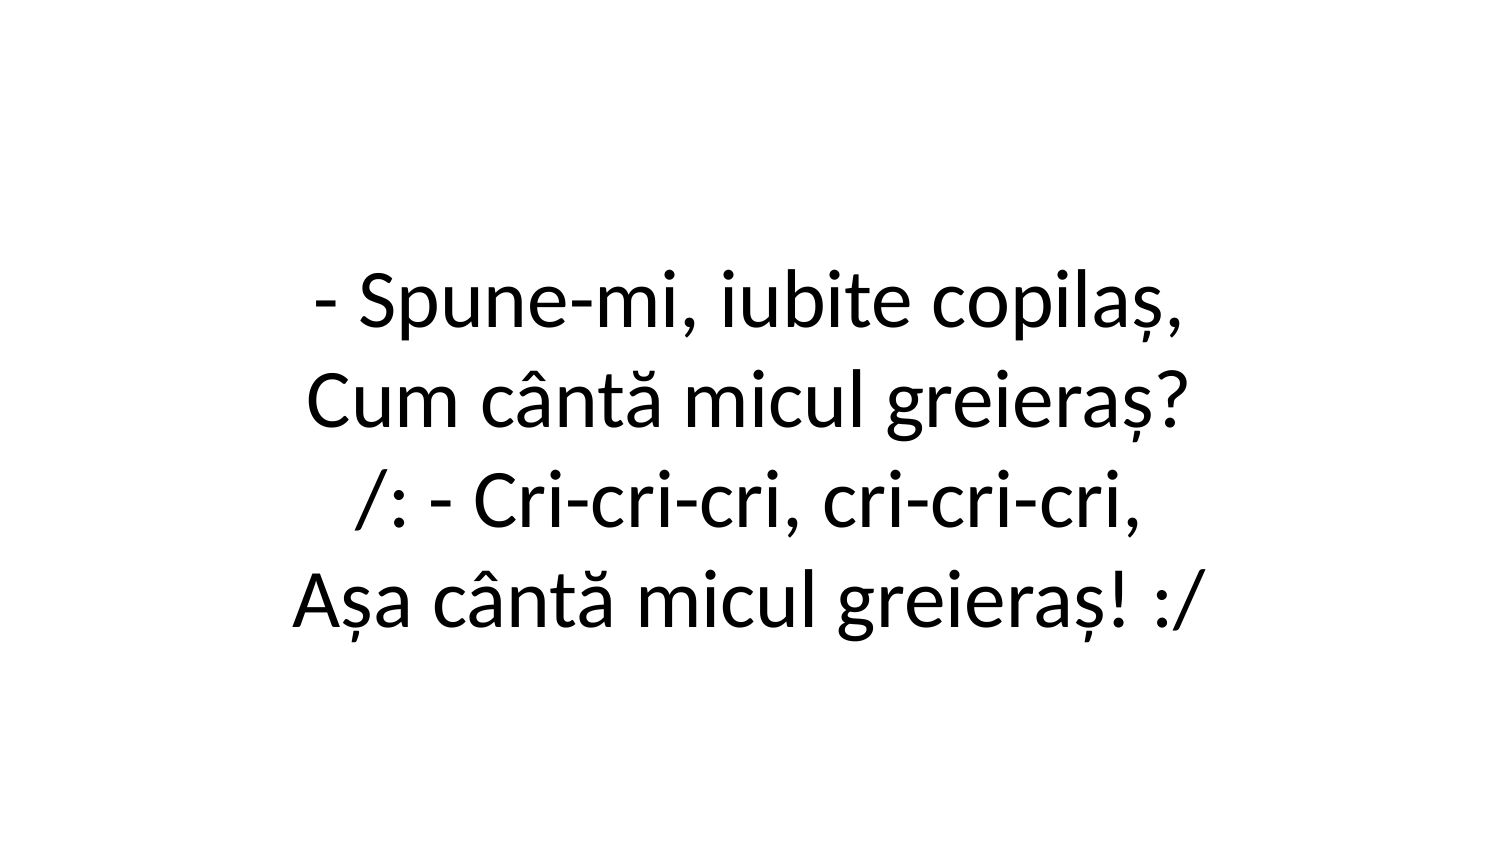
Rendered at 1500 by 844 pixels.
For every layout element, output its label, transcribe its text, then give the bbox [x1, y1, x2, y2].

text_box - Spune-mi, iubite copilaș, Cum cântă micul greieraș? /: - Cri-cri-cri, cri-cri-cri, Așa cântă micul greieraș! :/ [278, 192, 1222, 652]
